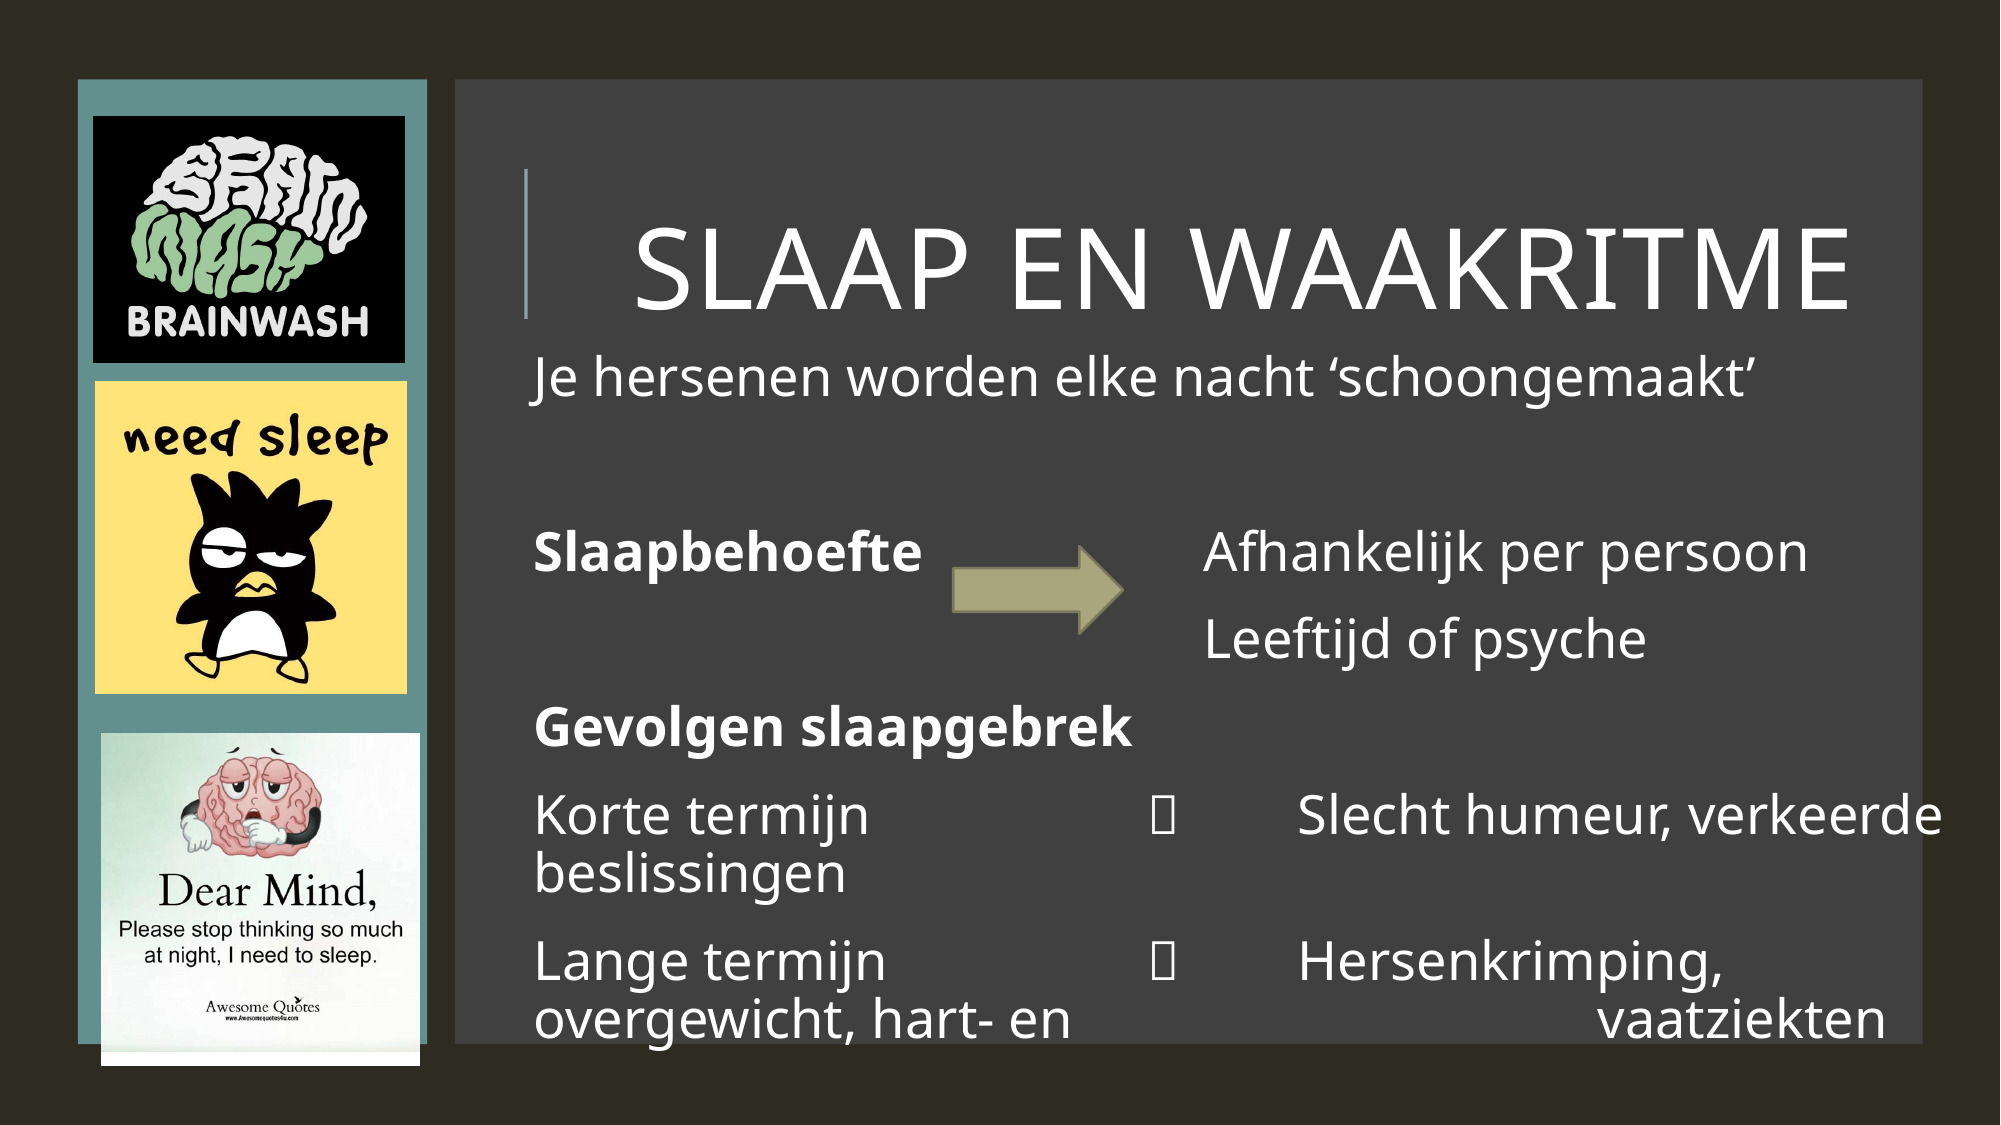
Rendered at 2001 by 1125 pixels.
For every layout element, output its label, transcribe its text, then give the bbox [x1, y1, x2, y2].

text_box [0, 0, 2000, 1125]
text_box [951, 545, 1124, 635]
list Je hersenen worden elke nacht ‘schoongemaakt’ Slaapbehoefte Afhankelijk per persoon Leeftijd of psyche Gevolgen slaapgebrek Korte termijn  Slecht humeur, verkeerde beslissingen Lange termijn  Hersenkrimping, overgewicht, hart- en vaatziekten [526, 341, 1971, 1049]
text_box [77, 78, 428, 1045]
picture [95, 381, 408, 694]
picture [101, 733, 420, 1066]
picture [93, 116, 406, 364]
text_box Slaap en waakritme [594, 154, 1894, 401]
text_box [453, 78, 1924, 1045]
